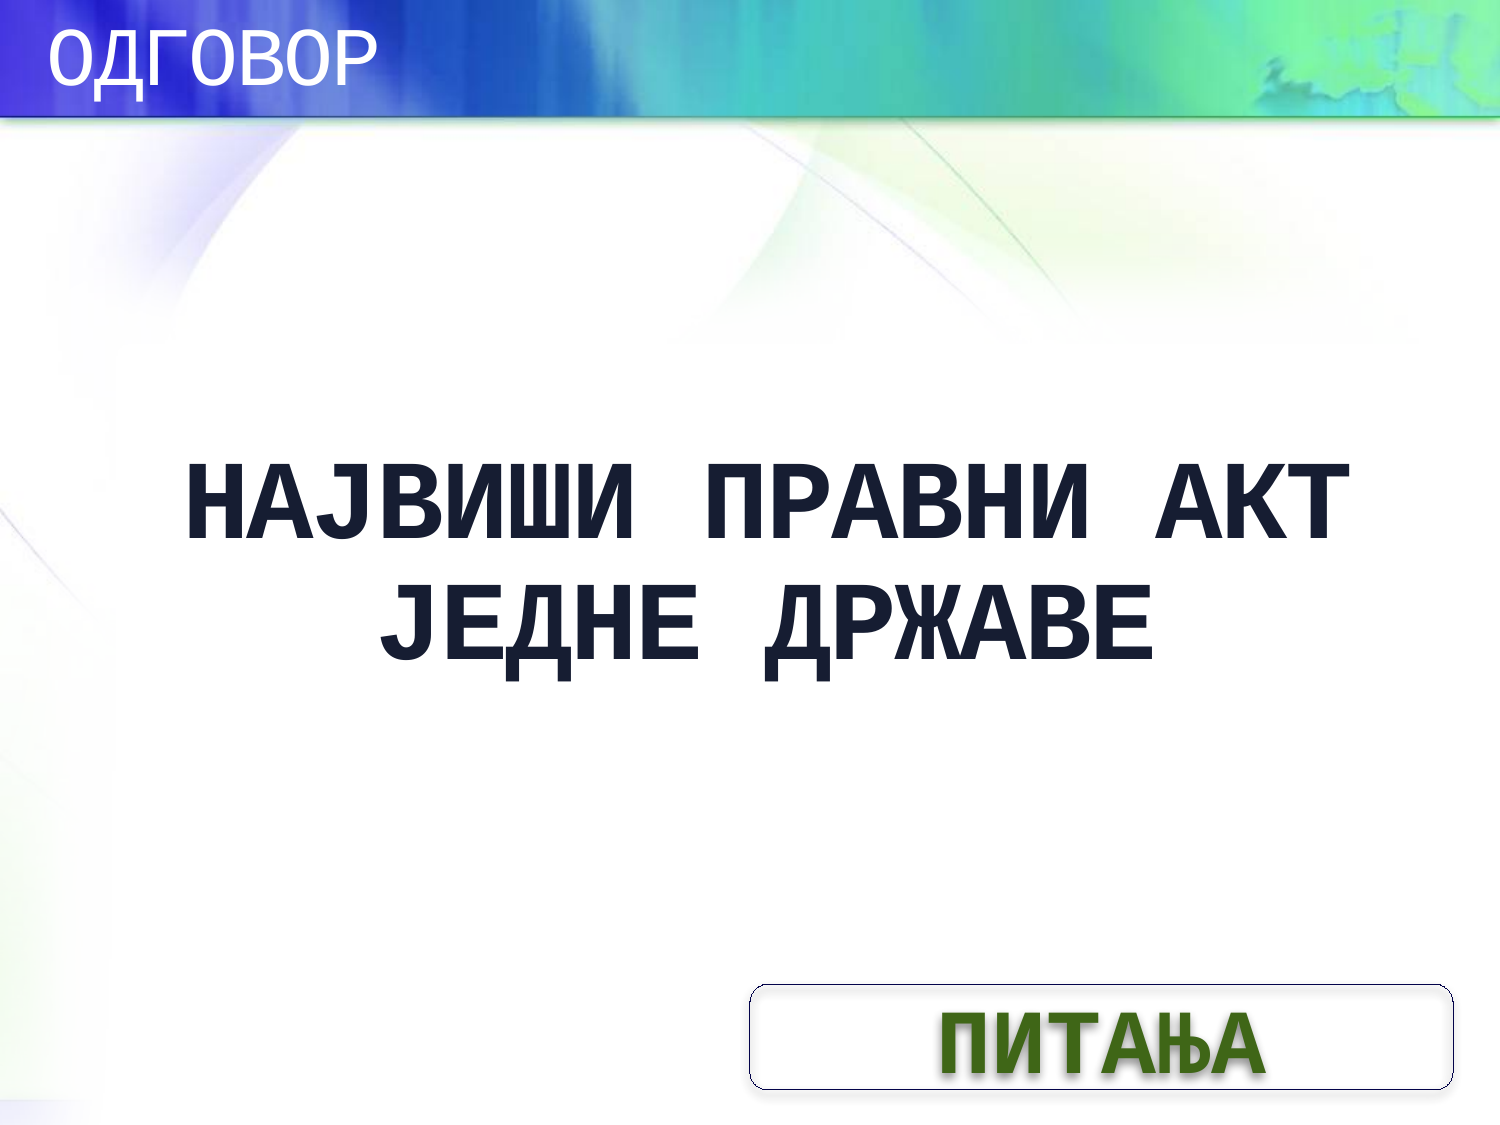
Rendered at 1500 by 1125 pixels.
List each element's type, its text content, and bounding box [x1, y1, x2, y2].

text_box ПИТАЊА [749, 984, 1454, 1090]
text_box ОДГОВОР [46, 0, 774, 118]
picture [0, 0, 1500, 1125]
text_box НАЈВИШИ ПРАВНИ АКТ ЈЕДНЕ ДРЖАВЕ [152, 152, 1380, 973]
